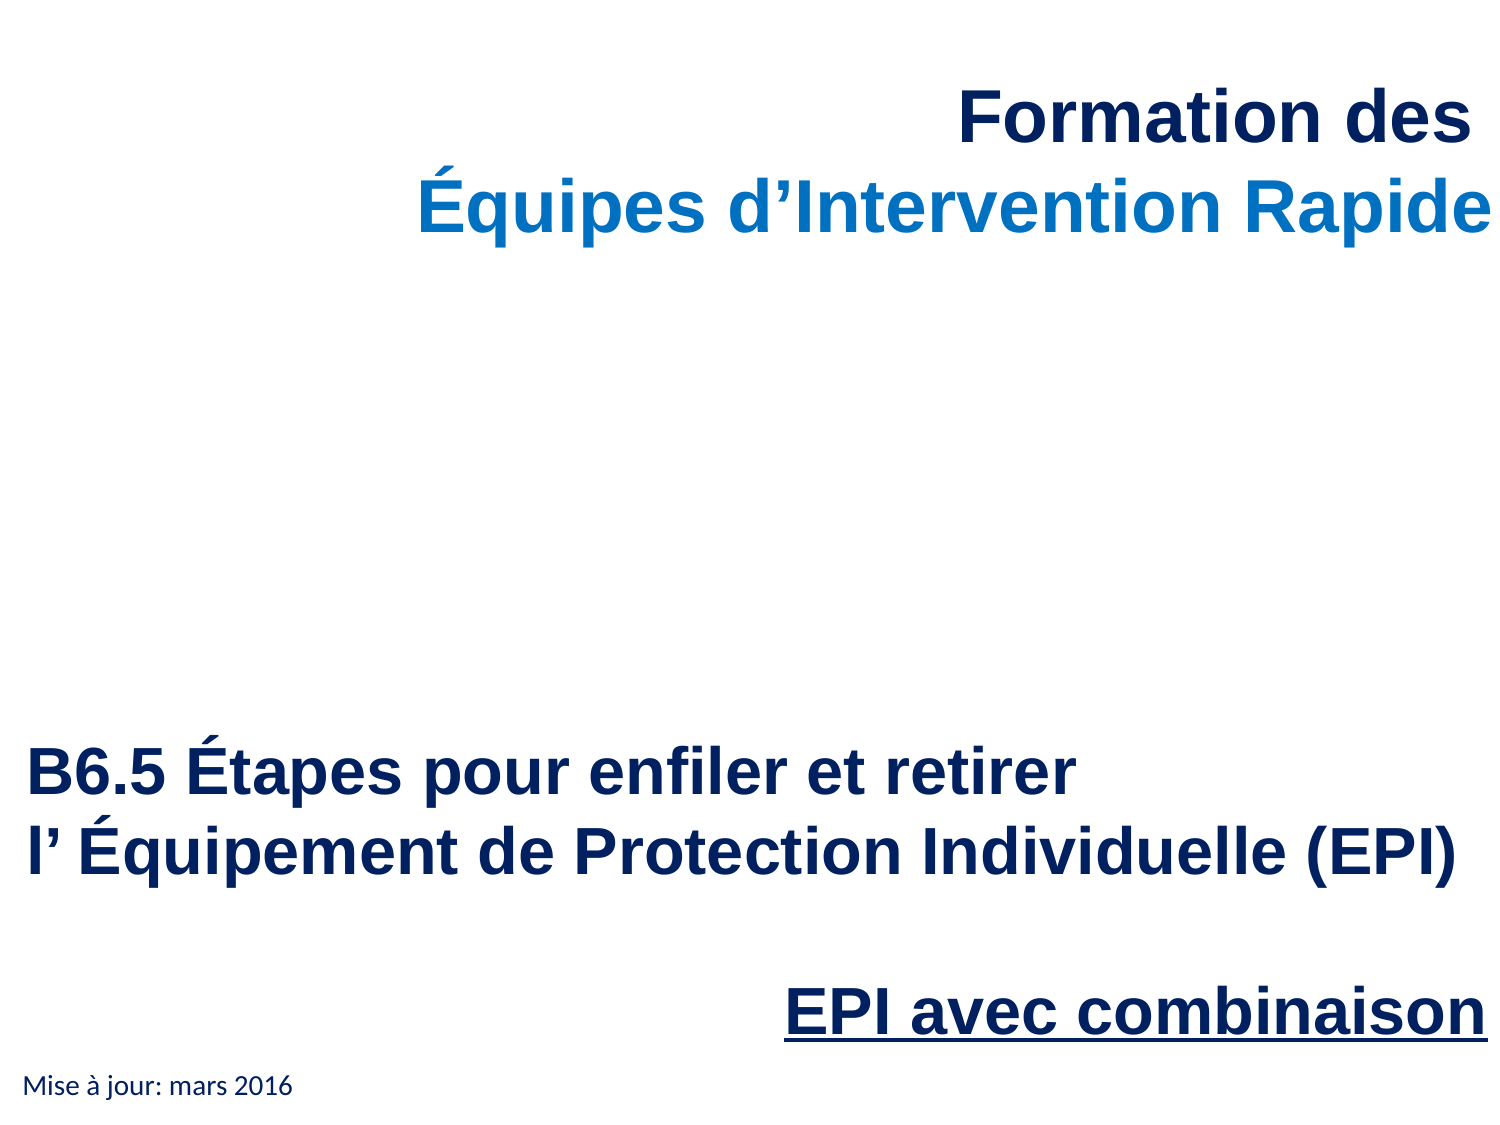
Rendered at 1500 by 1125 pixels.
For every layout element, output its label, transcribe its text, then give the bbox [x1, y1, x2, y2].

text_box B6.5 Étapes pour enfiler et retirer l’ Équipement de Protection Individuelle (EPI) EPI avec combinaison [18, 720, 1496, 1056]
text_box Mise à jour: mars 2016 [7, 1058, 309, 1109]
text_box Formation des Équipes d’Intervention Rapide [312, 67, 1495, 248]
